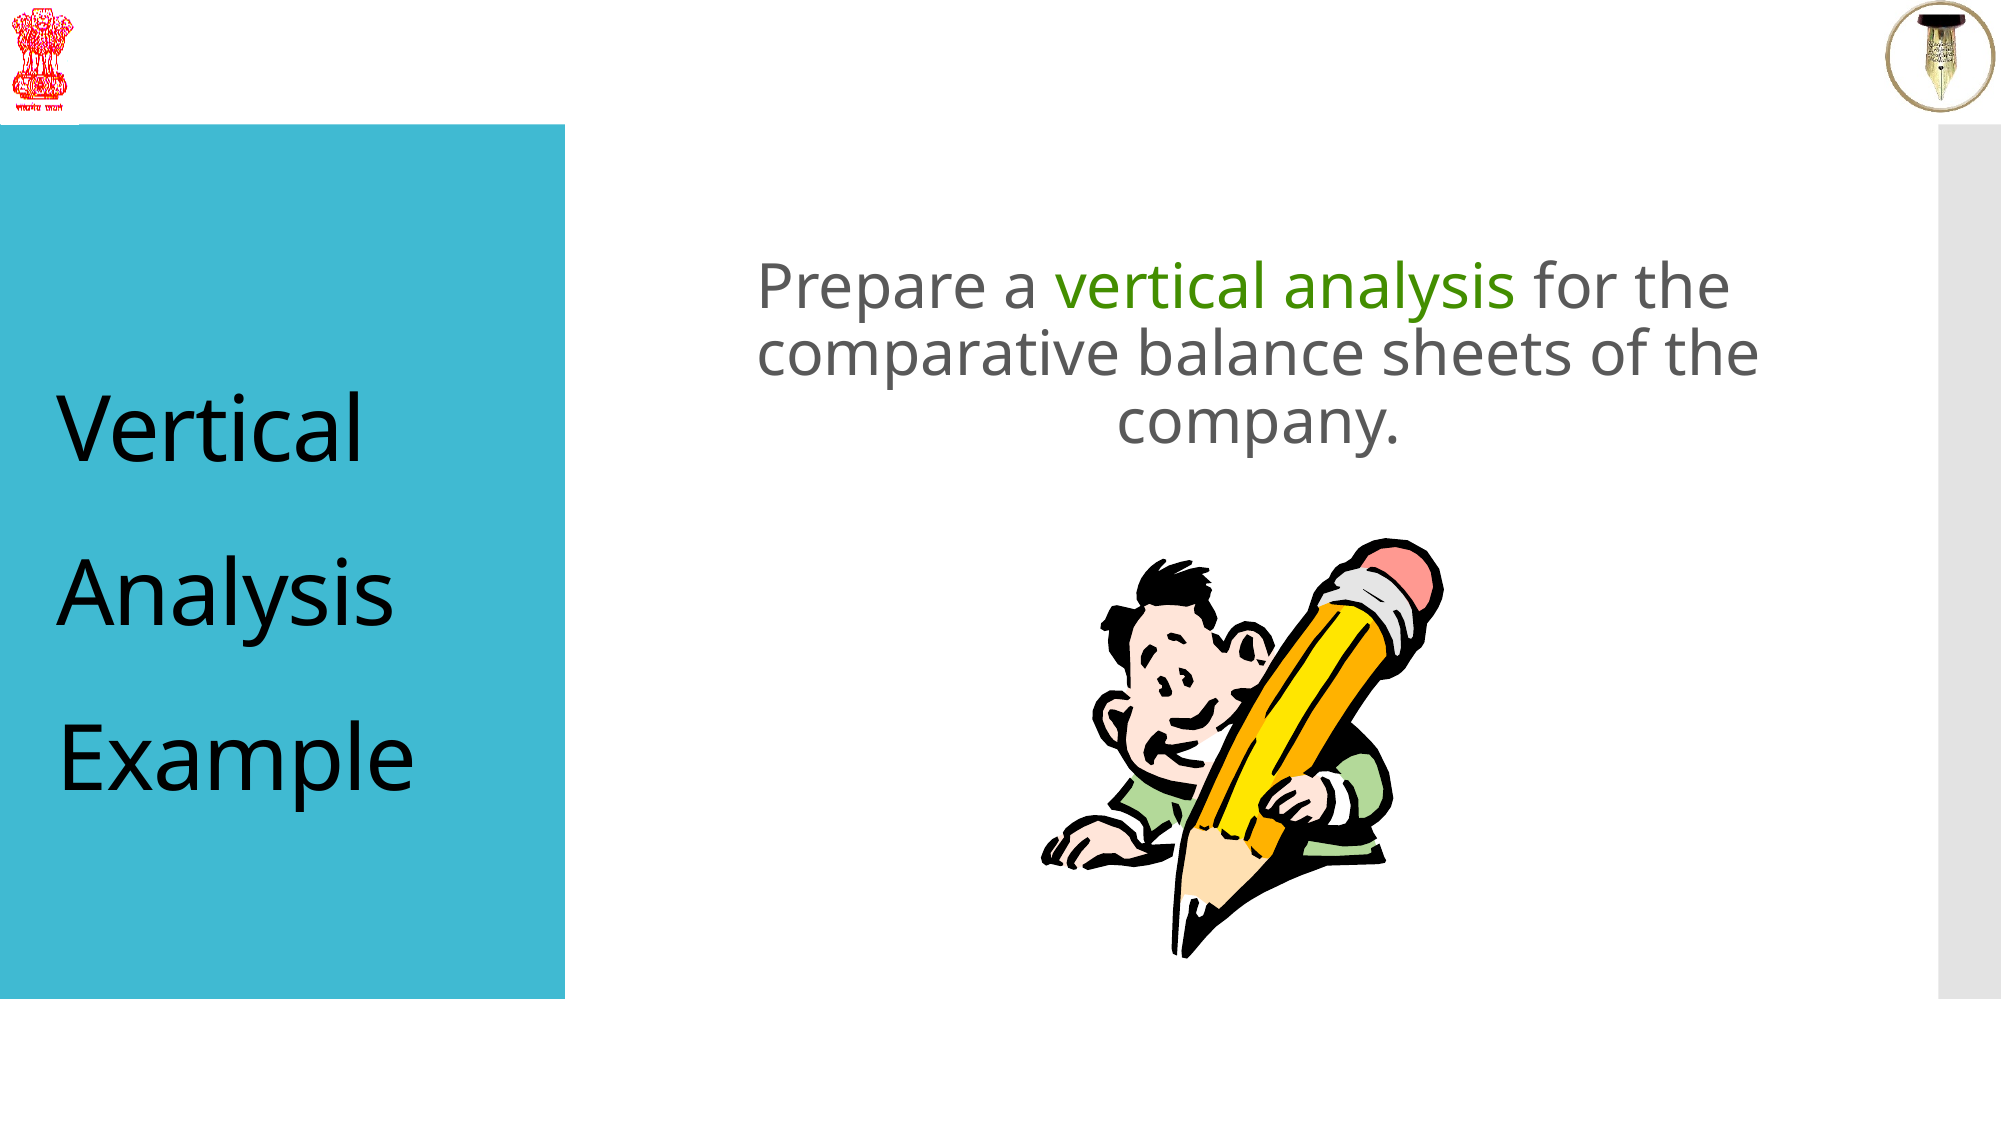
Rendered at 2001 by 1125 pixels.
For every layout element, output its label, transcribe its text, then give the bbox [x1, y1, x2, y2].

title Vertical Analysis Example [41, 184, 525, 940]
list Prepare a vertical analysis for the comparative balance sheets of the company. [572, 149, 1916, 562]
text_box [1040, 534, 1448, 963]
picture [1884, 0, 1996, 113]
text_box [0, 0, 79, 125]
